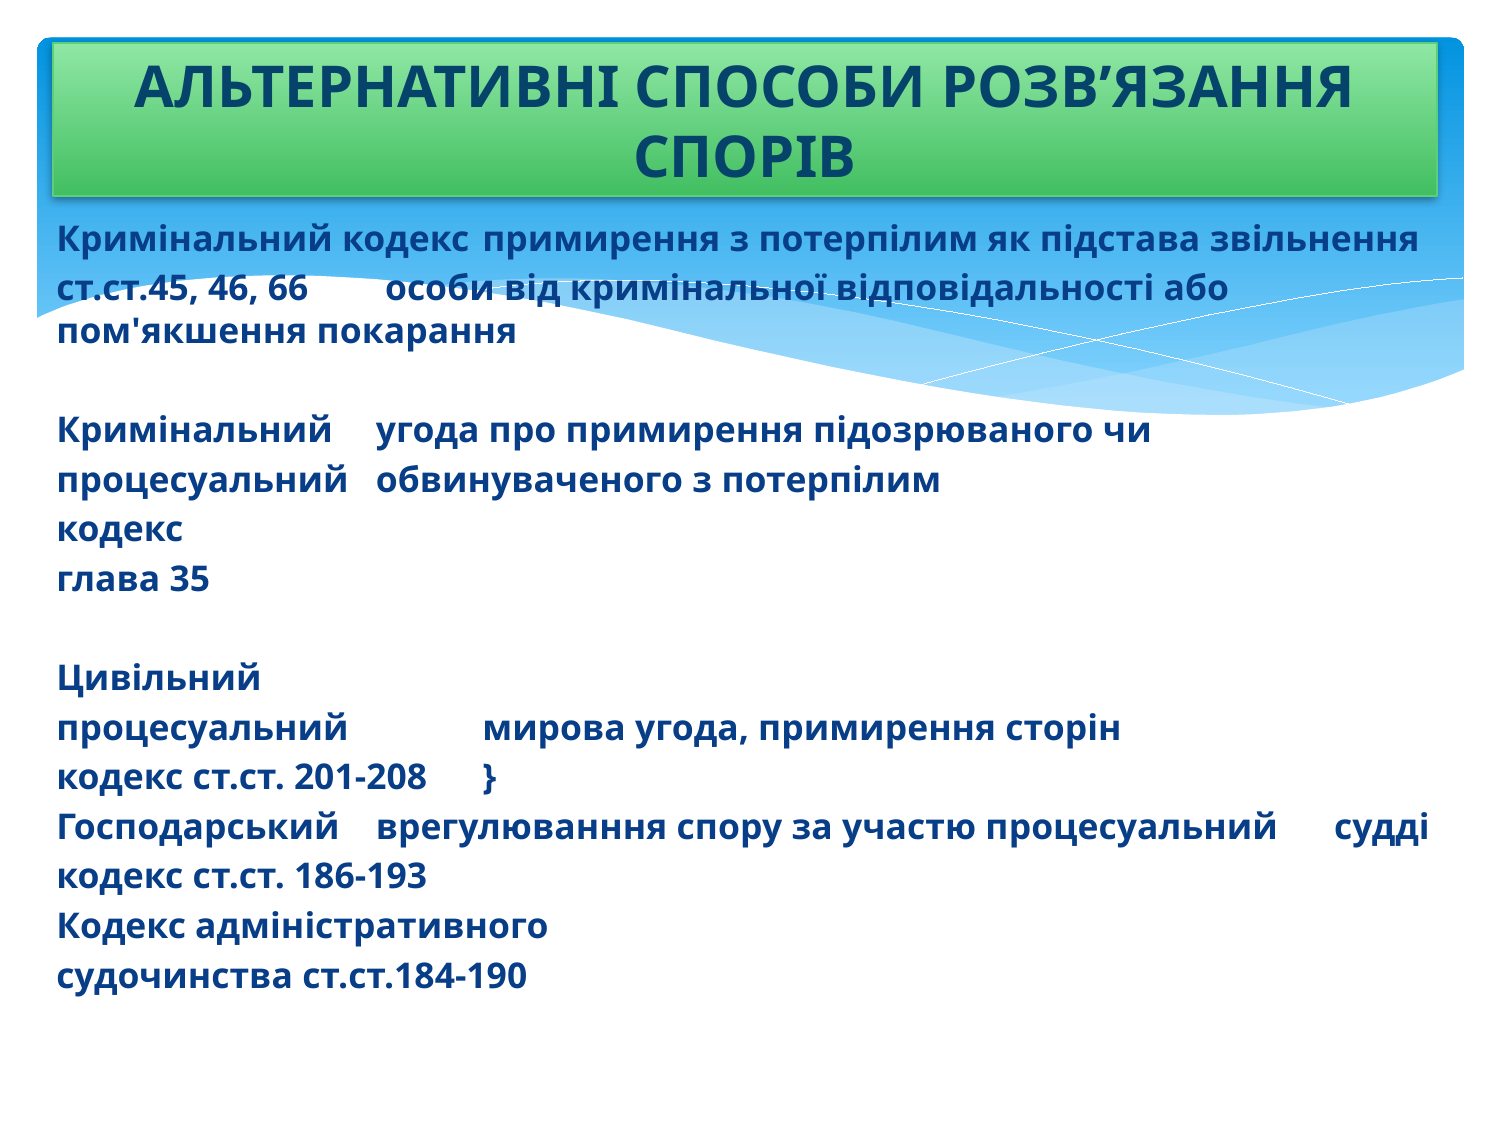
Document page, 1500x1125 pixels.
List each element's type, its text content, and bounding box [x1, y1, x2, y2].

title АЛЬТЕРНАТИВНІ СПОСОБИ РОЗВ’ЯЗАННЯ СПОРІВ [52, 42, 1438, 197]
list Кримінальний кодекс примирення з потерпілим як підстава звільнення ст.ст.45, 46, 66 особи від кримінальної відповідальності або пом'якшення покарання Кримінальний угода про примирення підозрюваного чи процесуальний обвинуваченого з потерпілим кодекс глава 35 Цивільний процесуальний мирова угода, примирення сторін кодекс ст.ст. 201-208 } Господарський врегулюванння спору за участю процесуальний судді кодекс ст.ст. 186-193 Кодекс адміністративного судочинства ст.ст.184-190 [41, 208, 1459, 1071]
